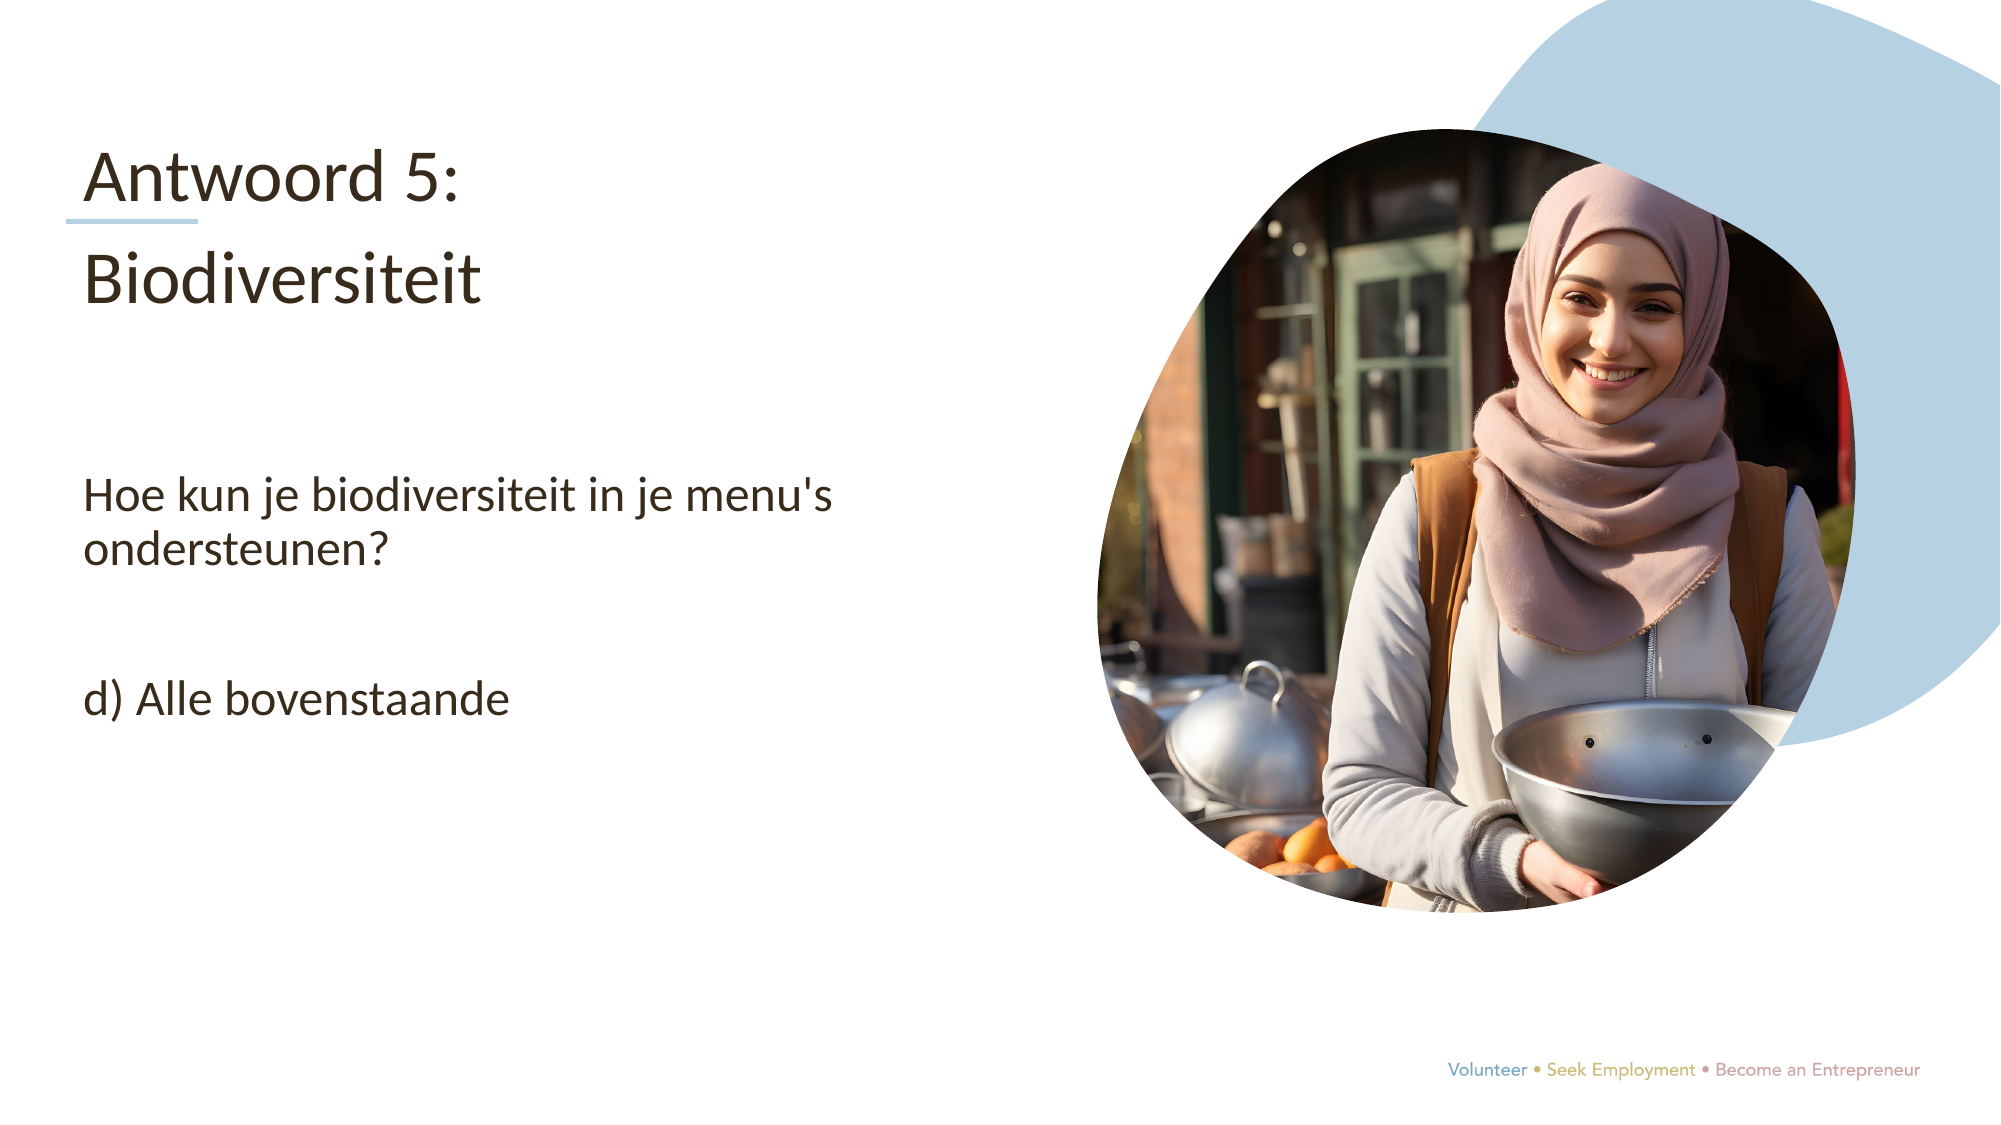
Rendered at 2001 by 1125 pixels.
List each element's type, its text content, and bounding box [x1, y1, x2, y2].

picture [1097, 129, 1856, 913]
text_box Antwoord 5: Biodiversiteit [68, 129, 903, 356]
text_box Hoe kun je biodiversiteit in je menu's ondersteunen? d) Alle bovenstaande [68, 461, 1035, 1125]
picture [1418, 1046, 1971, 1103]
